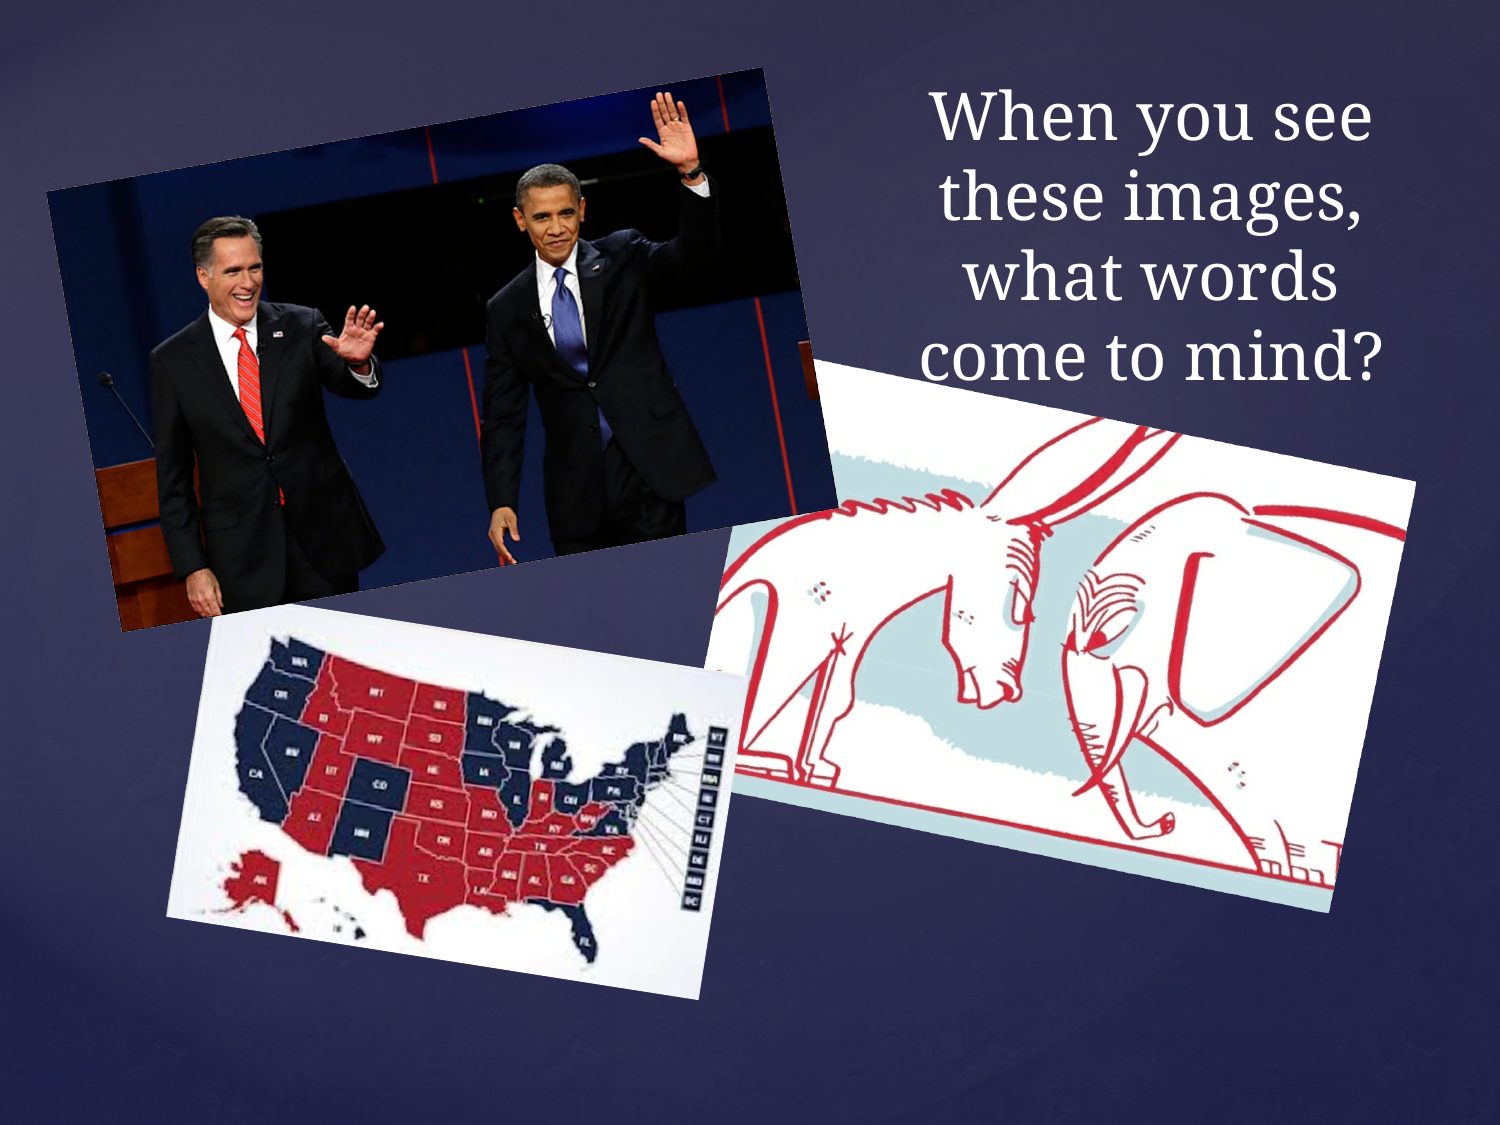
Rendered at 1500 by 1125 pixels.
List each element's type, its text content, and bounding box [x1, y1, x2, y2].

picture [47, 68, 1416, 1000]
text_box When you see these images, what words come to mind? [861, 66, 1442, 402]
